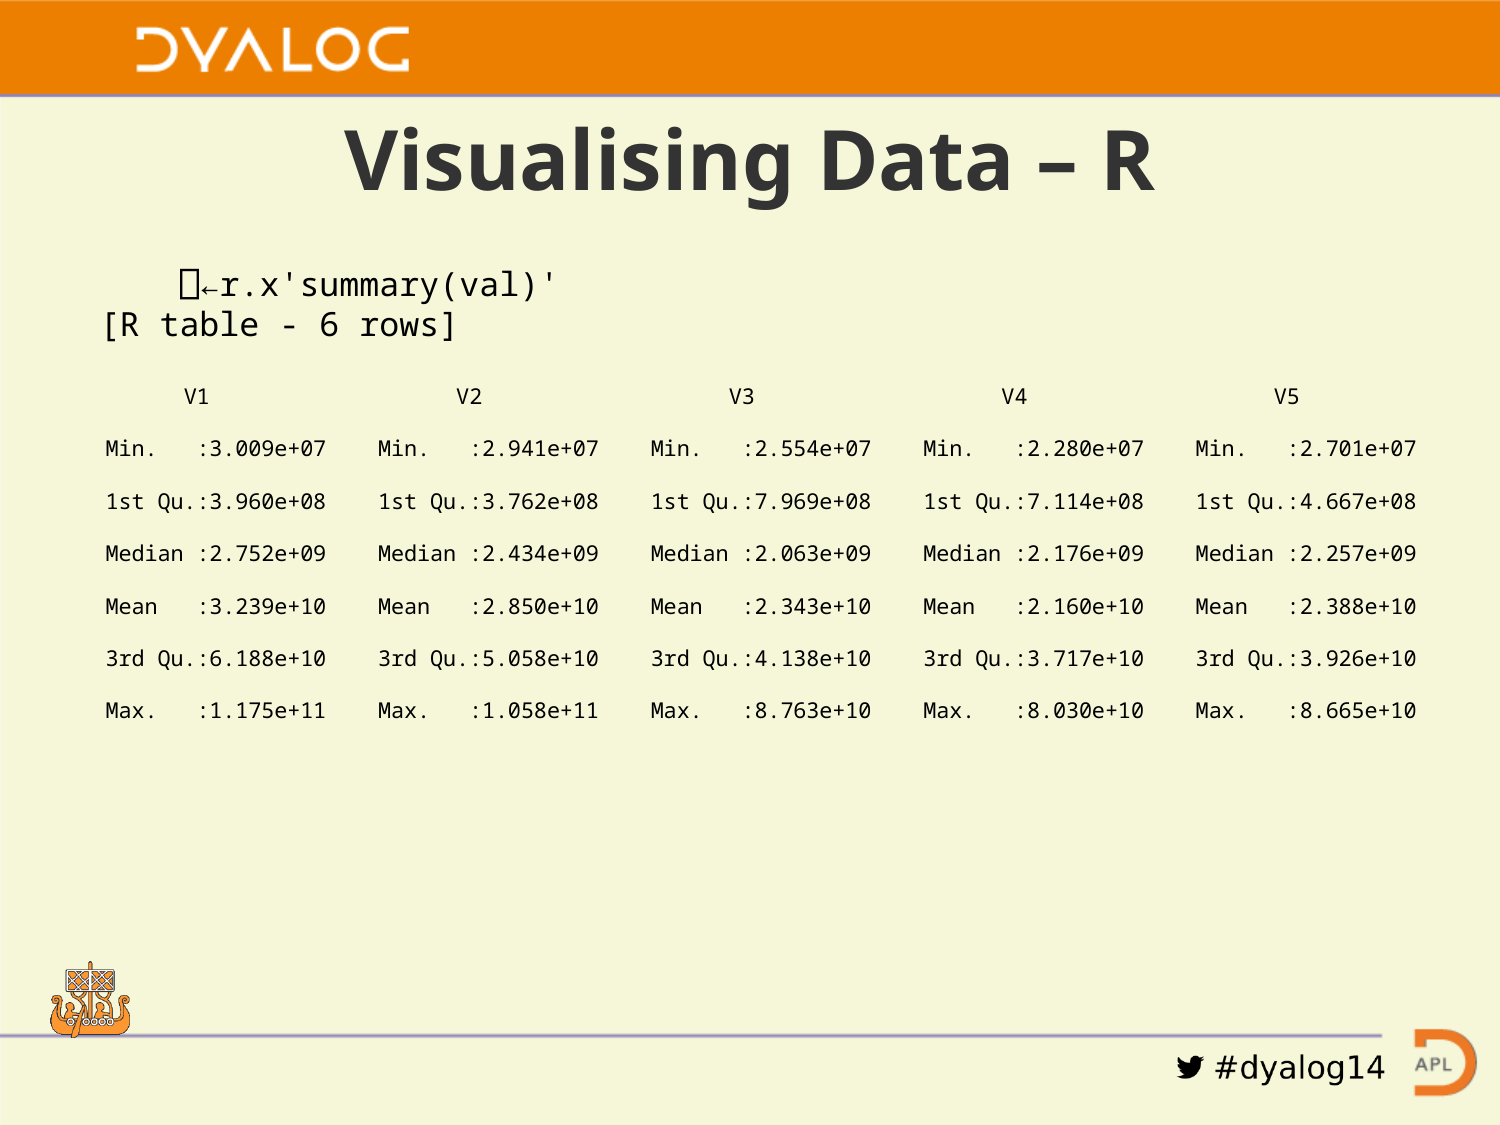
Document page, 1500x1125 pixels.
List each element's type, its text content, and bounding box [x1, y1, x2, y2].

title Visualising Data – R [112, 99, 1388, 268]
subtitle ⎕←r.x'summary(val)' [R table - 6 rows] V1 V2 V3 V4 V5 Min. :3.009e+07 Min. :2.941e+07 Min. :2.554e+07 Min. :2.280e+07 Min. :2.701e+07 1st Qu.:3.960e+08 1st Qu.:3.762e+08 1st Qu.:7.969e+08 1st Qu.:7.114e+08 1st Qu.:4.667e+08 Median :2.752e+09 Median :2.434e+09 Median :2.063e+09 Median :2.176e+09 Median :2.257e+09 Mean :3.239e+10 Mean :2.850e+10 Mean :2.343e+10 Mean :2.160e+10 Mean :2.388e+10 3rd Qu.:6.188e+10 3rd Qu.:5.058e+10 3rd Qu.:4.138e+10 3rd Qu.:3.717e+10 3rd Qu.:3.926e+10 Max. :1.175e+11 Max. :1.058e+11 Max. :8.763e+10 Max. :8.030e+10 Max. :8.665e+10 [64, 255, 1447, 925]
picture [0, 0, 1500, 1125]
